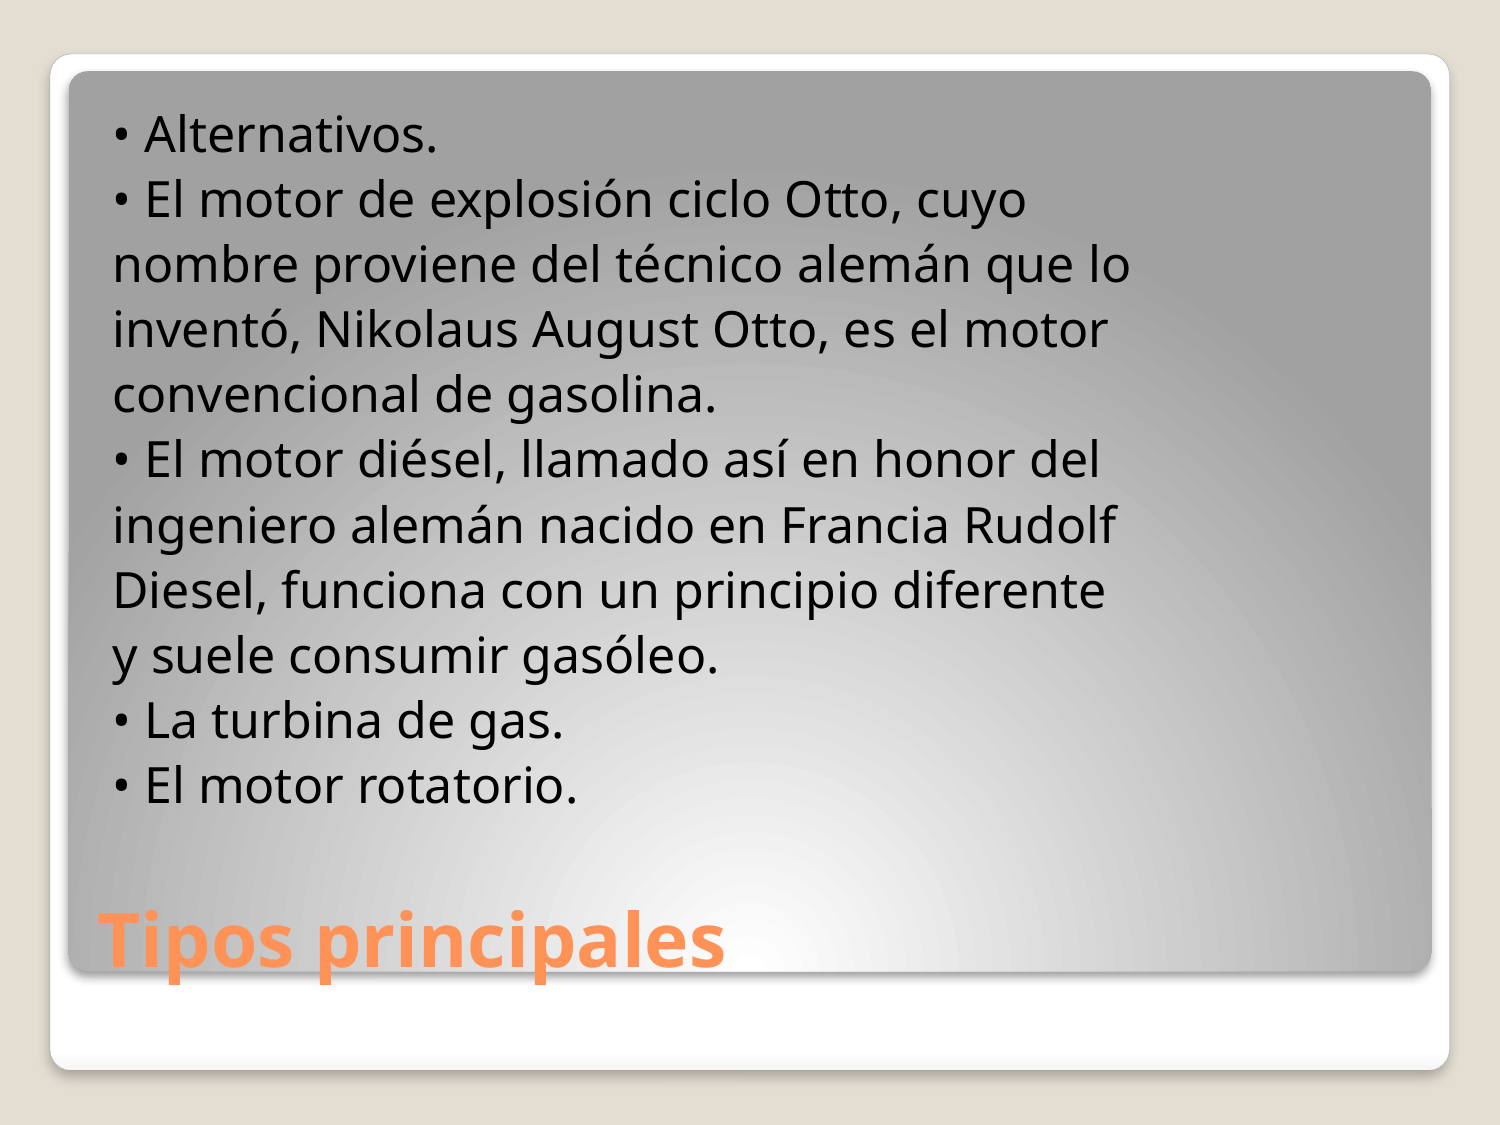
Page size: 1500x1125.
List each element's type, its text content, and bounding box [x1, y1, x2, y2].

title Tipos principales [82, 817, 1425, 990]
list • Alternativos. • El motor de explosión ciclo Otto, cuyo nombre proviene del técnico alemán que lo inventó, Nikolaus August Otto, es el motor convencional de gasolina. • El motor diésel, llamado así en honor del ingeniero alemán nacido en Francia Rudolf Diesel, funciona con un principio diferente y suele consumir gasóleo. • La turbina de gas. • El motor rotatorio. [82, 86, 1425, 774]
